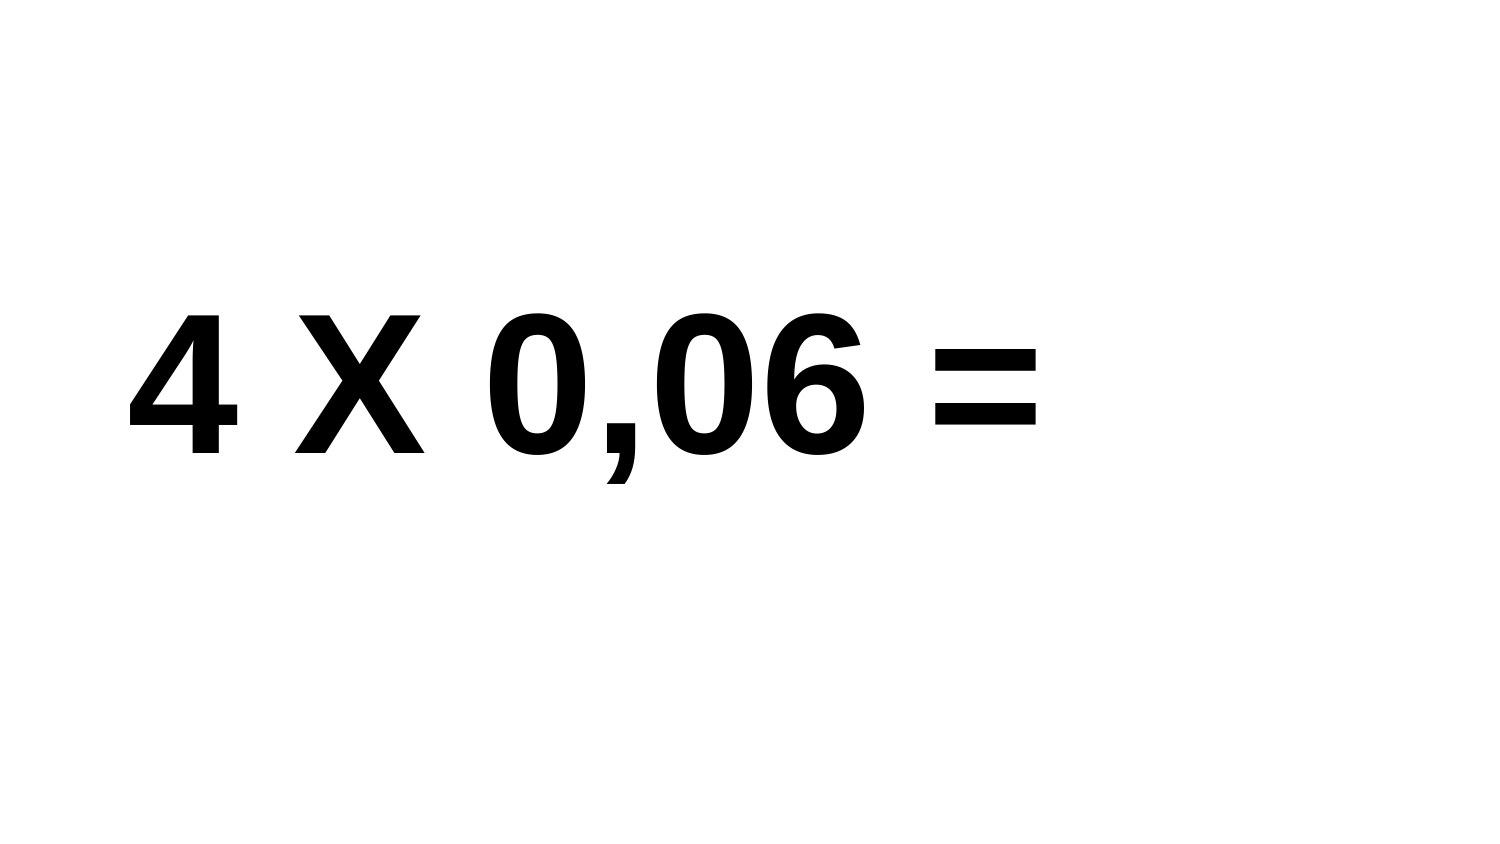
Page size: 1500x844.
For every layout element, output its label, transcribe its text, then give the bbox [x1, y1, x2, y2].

text_box 4 X 0,06 = [112, 318, 1388, 509]
